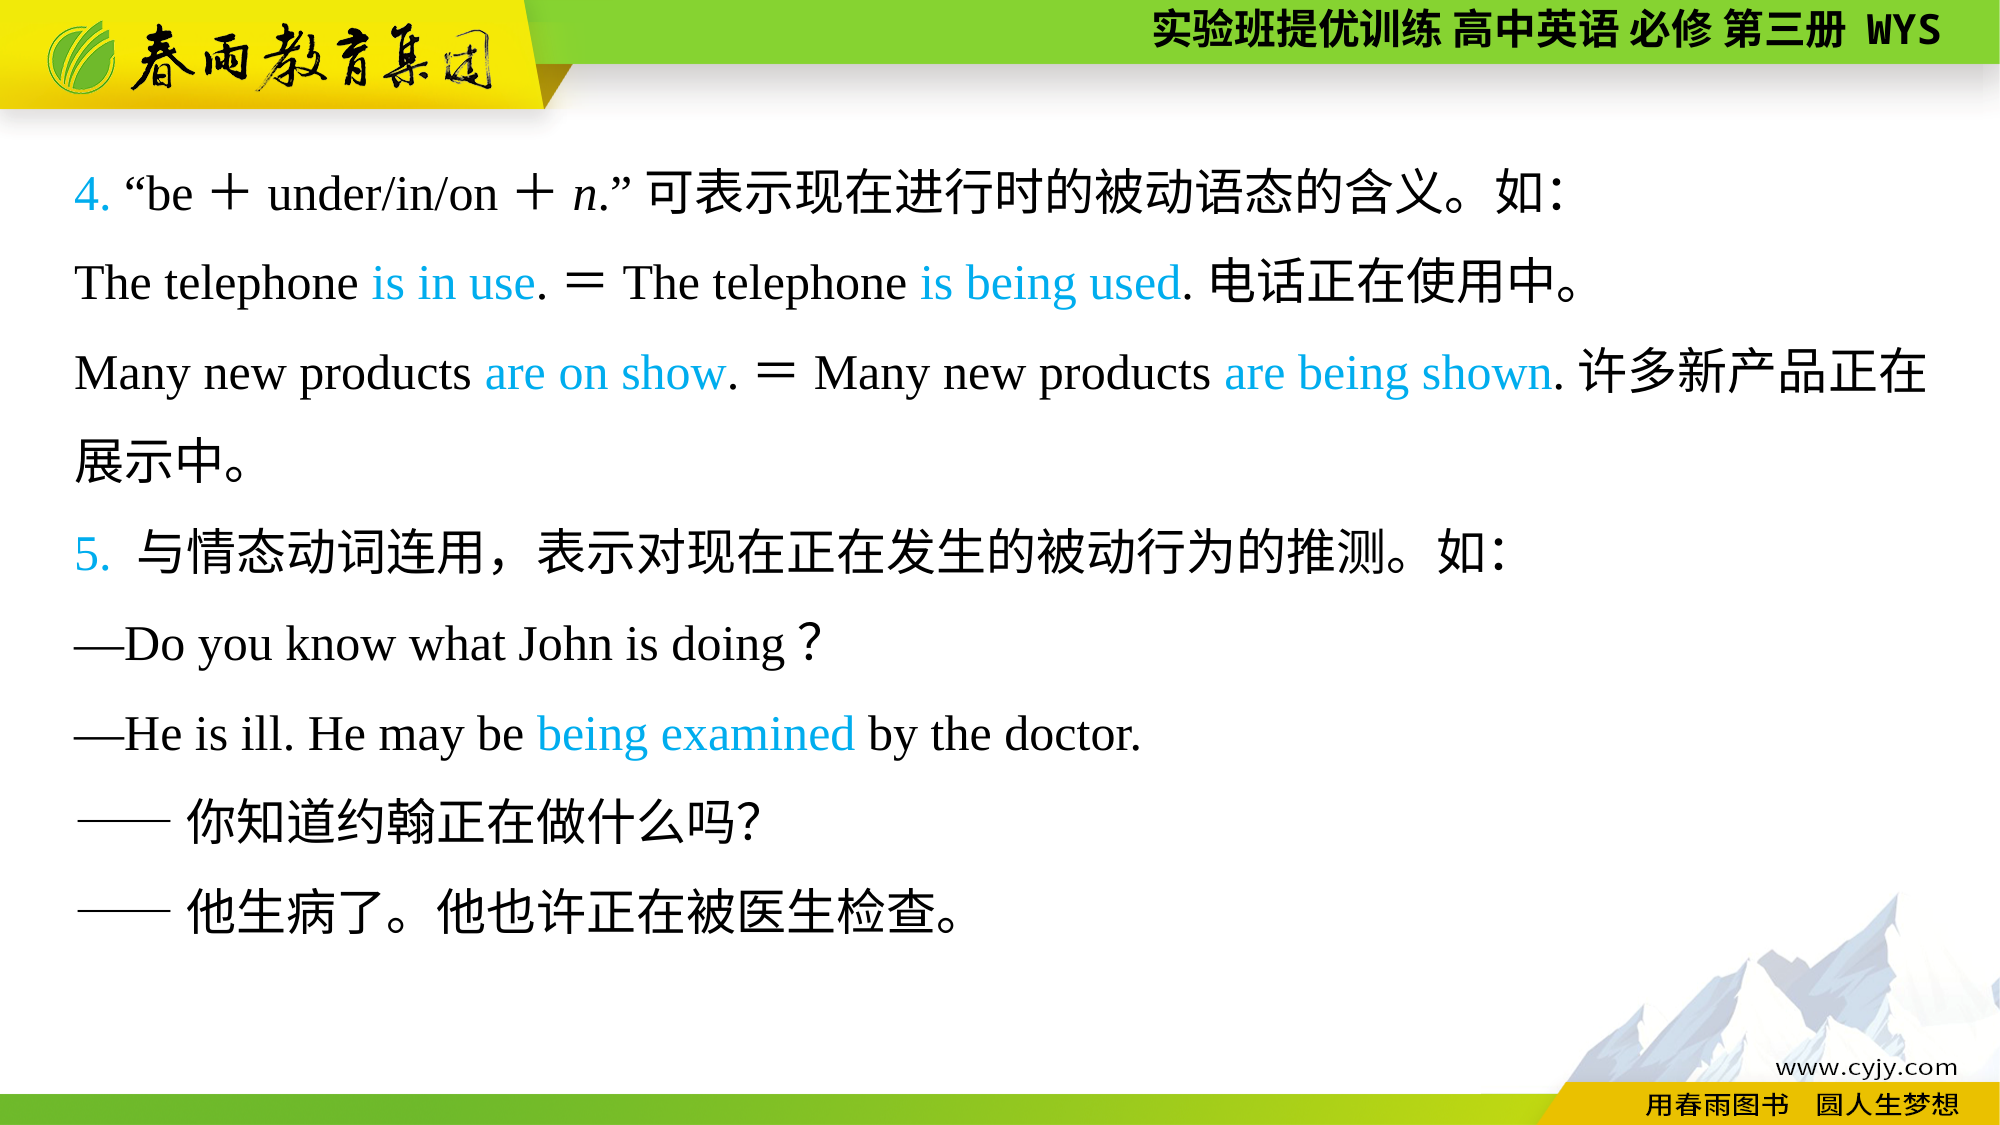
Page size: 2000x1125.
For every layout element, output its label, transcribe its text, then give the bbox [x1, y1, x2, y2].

list 4. “be＋under/in/on＋n.”可表示现在进行时的被动语态的含义。如： The telephone is in use.＝The telephone is being used.电话正在使用中。 Many new products are on show.＝Many new products are being shown.许多新产品正在展示中。 5. 与情态动词连用，表示对现在正在发生的被动行为的推测。如： —Do you know what John is doing？ —He is ill. He may be being examined by the doctor. ——你知道约翰正在做什么吗？ ——他生病了。他也许正在被医生检查。 [59, 122, 1944, 944]
picture [0, 0, 2000, 1125]
